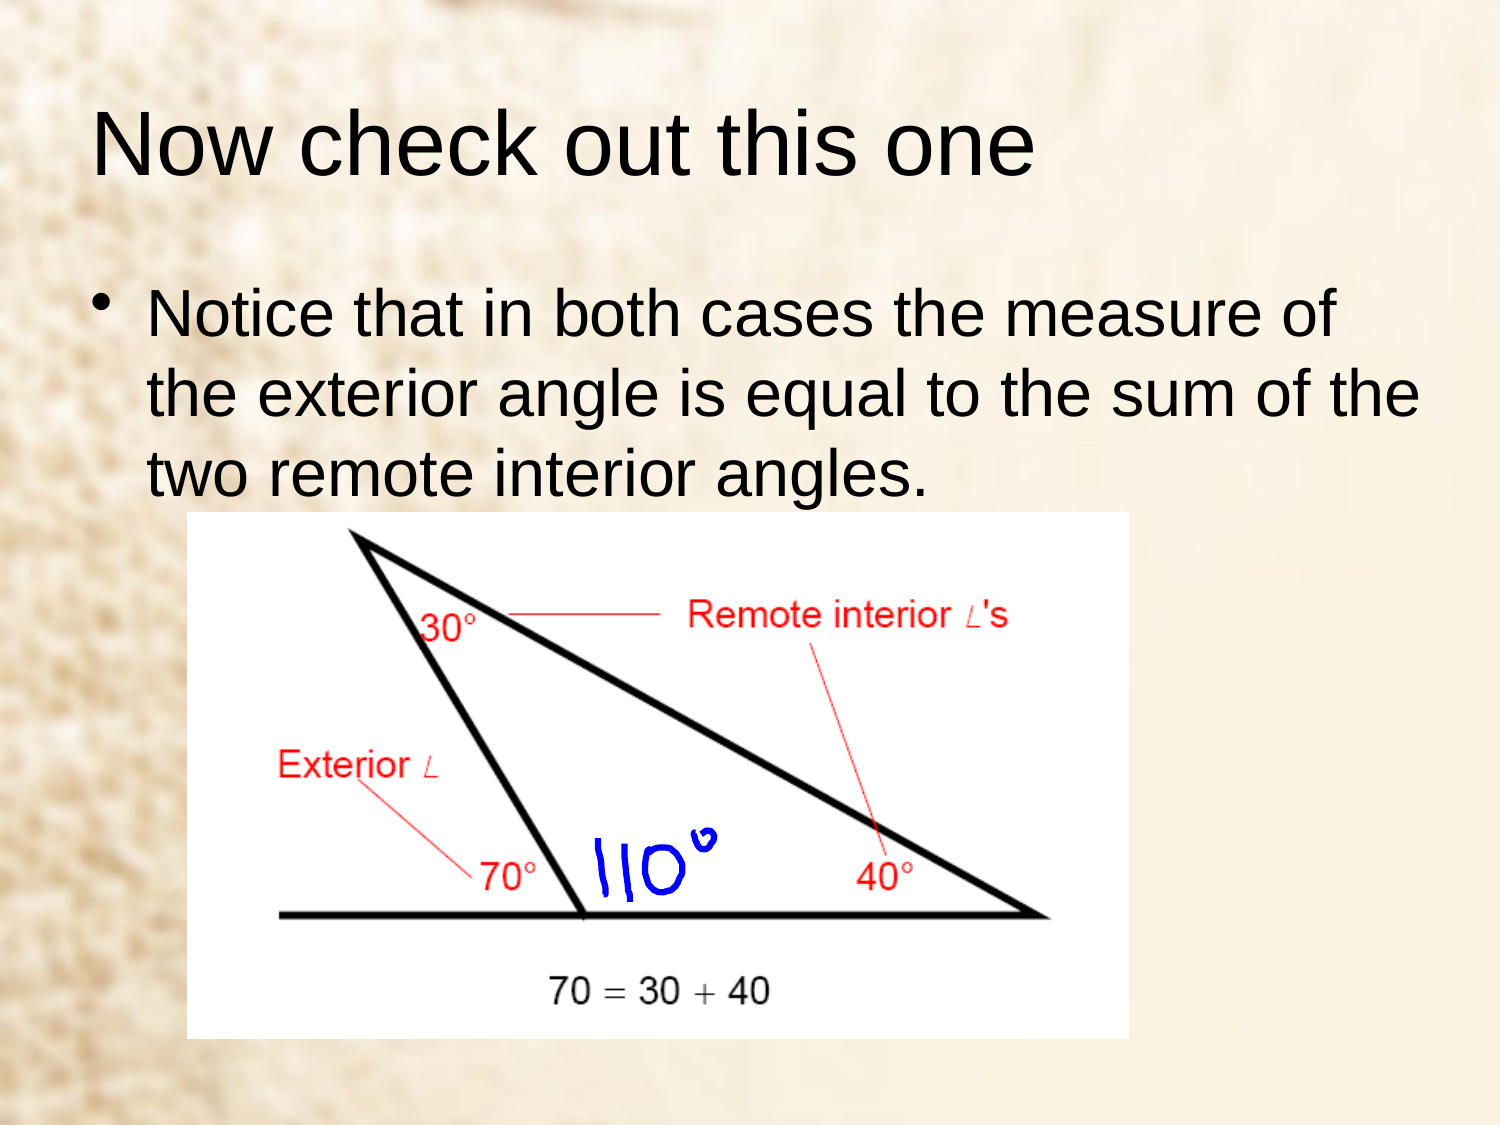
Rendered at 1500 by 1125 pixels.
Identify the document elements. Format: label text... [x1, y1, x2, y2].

picture [0, 0, 1500, 1125]
list Notice that in both cases the measure of the exterior angle is equal to the sum of the two remote interior angles. [74, 262, 1451, 976]
title Now check out this one [74, 44, 1426, 233]
